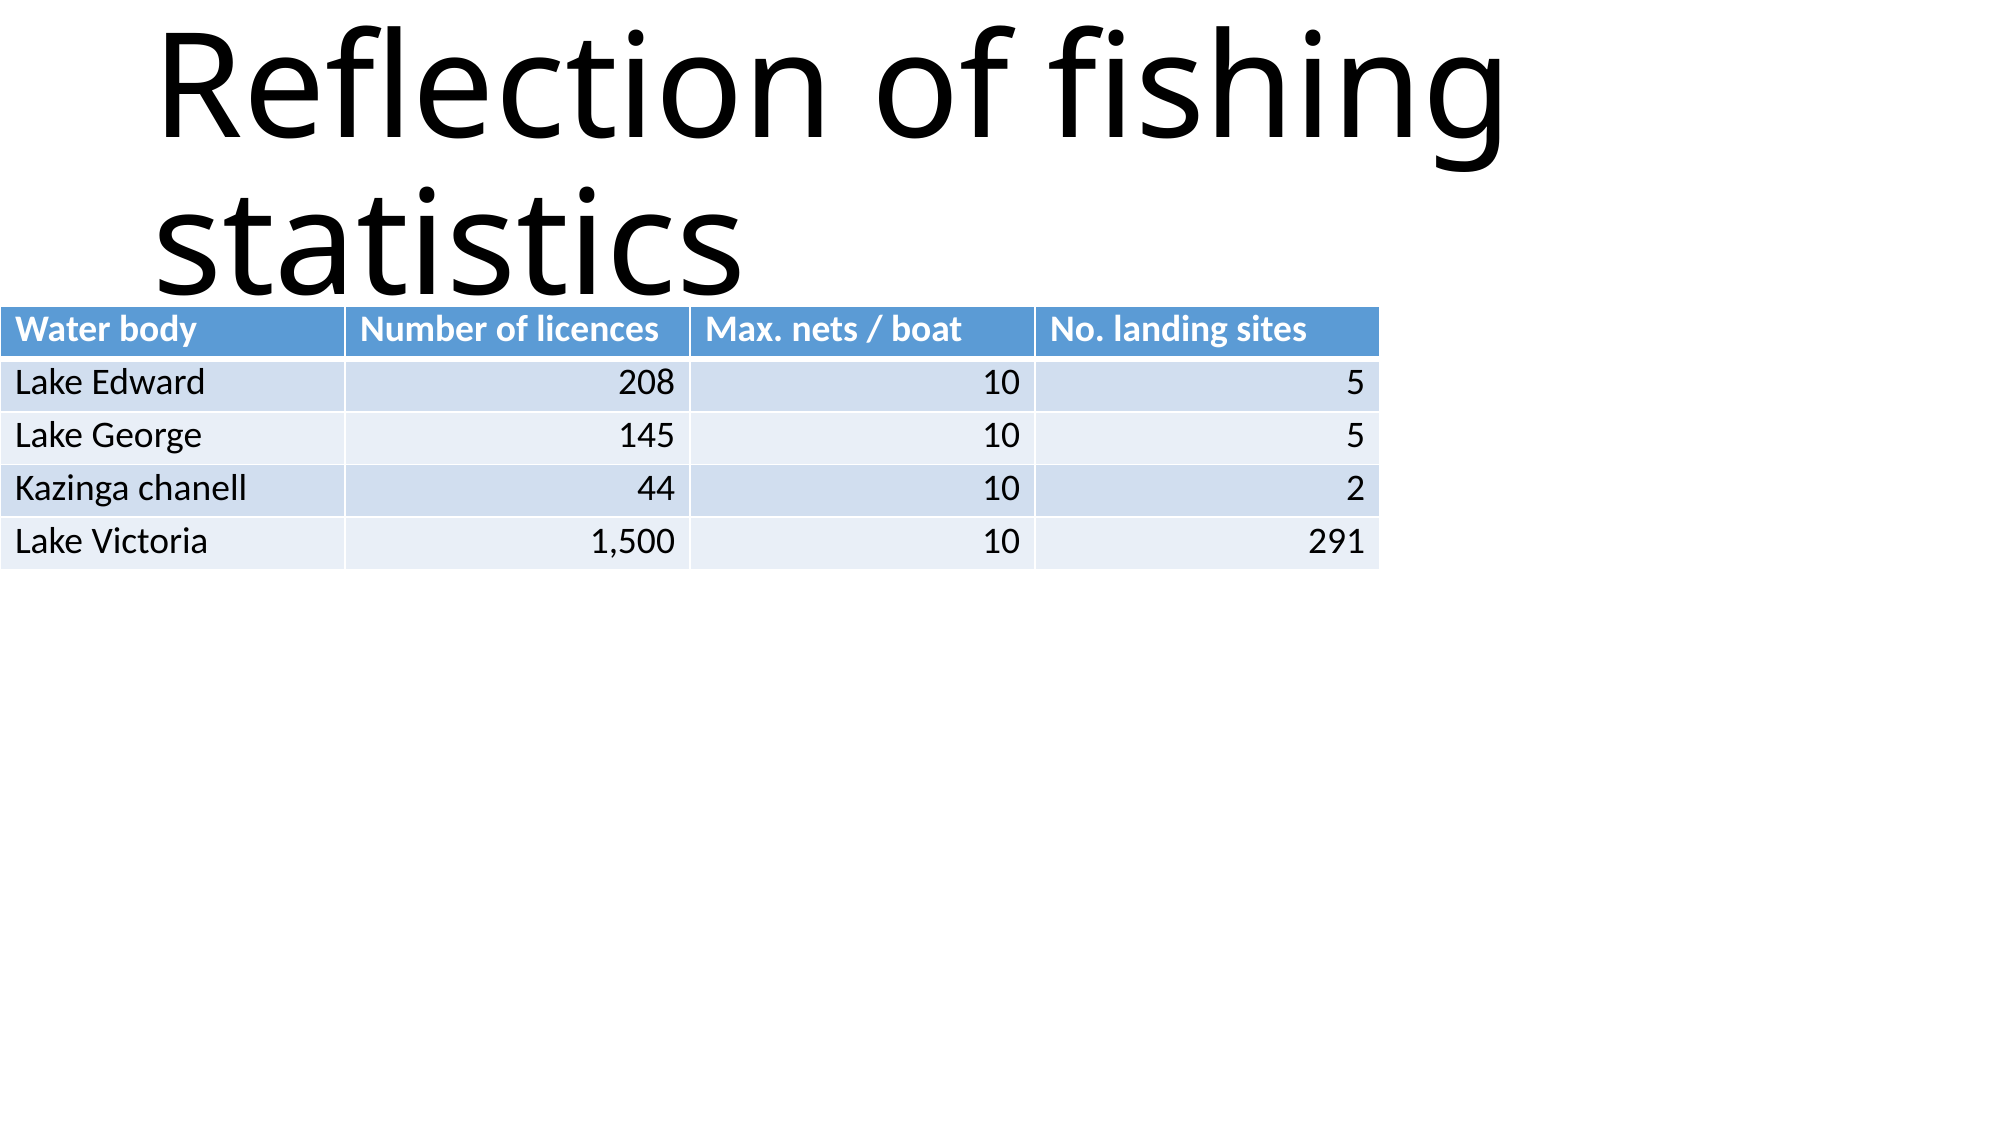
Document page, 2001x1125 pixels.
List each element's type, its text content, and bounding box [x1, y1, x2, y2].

table_cell Lake George [1, 413, 344, 464]
table_cell 10 [691, 362, 1034, 411]
table_cell 10 [691, 518, 1034, 569]
table_header Water body [1, 307, 344, 356]
table_cell 208 [346, 362, 689, 411]
table_cell 10 [691, 465, 1034, 516]
table_cell 44 [346, 465, 689, 516]
table_cell 291 [1036, 518, 1379, 569]
table_cell Lake Victoria [1, 518, 344, 569]
table_cell 5 [1036, 413, 1379, 464]
table_cell 145 [346, 413, 689, 464]
table_cell 2 [1036, 465, 1379, 516]
title Reflection of fishing statistics [137, 59, 1863, 278]
table_header No. landing sites [1036, 307, 1379, 356]
table_cell 10 [691, 413, 1034, 464]
table_header Max. nets / boat [691, 307, 1034, 356]
table_cell Lake Edward [1, 362, 344, 411]
table_cell 5 [1036, 362, 1379, 411]
table_header Number of licences [346, 307, 689, 356]
table_cell 1,500 [346, 518, 689, 569]
table_cell Kazinga chanell [1, 465, 344, 516]
